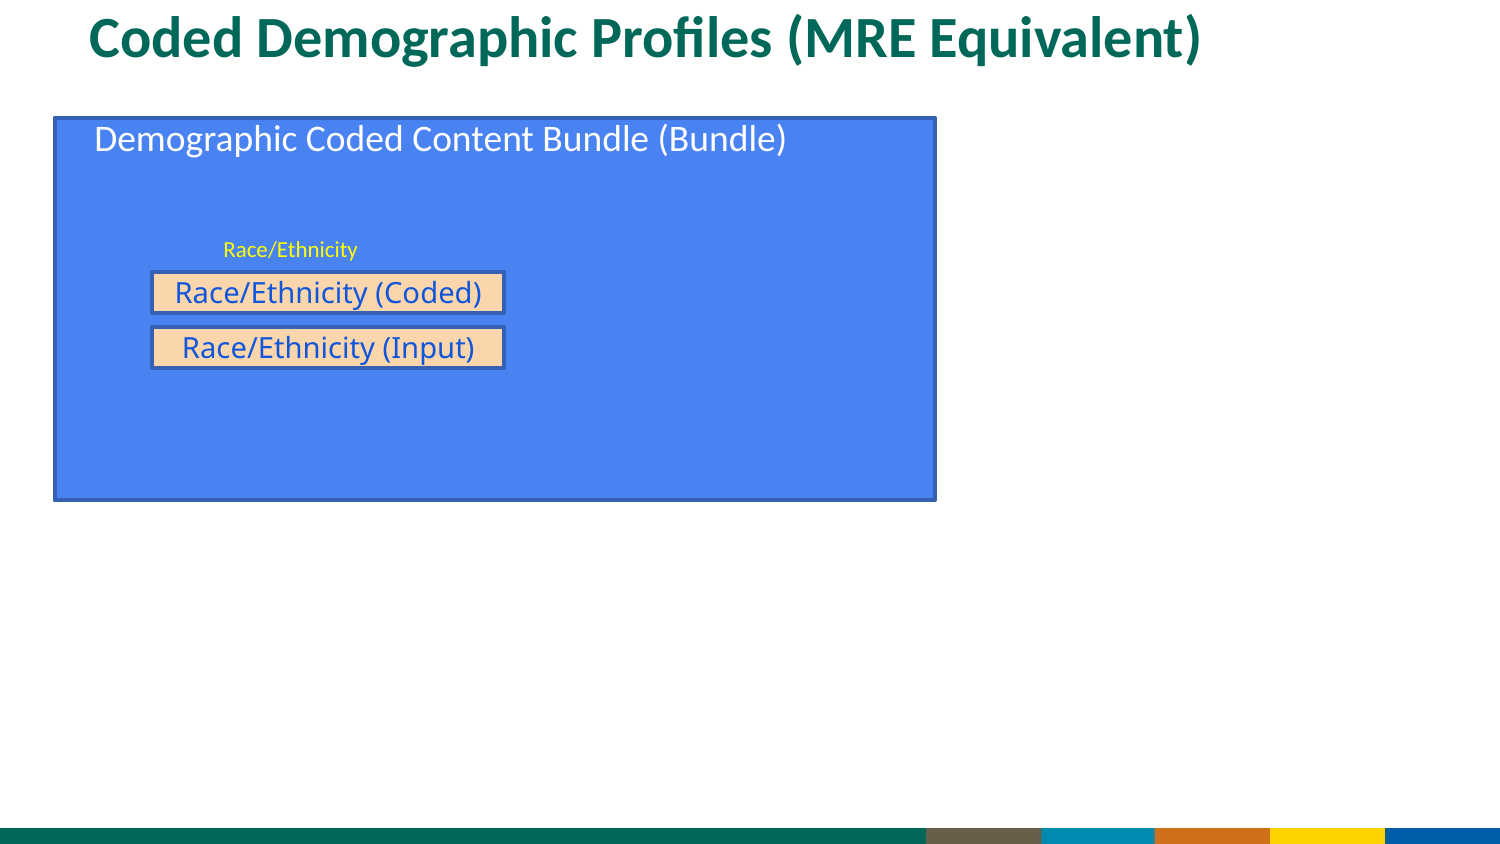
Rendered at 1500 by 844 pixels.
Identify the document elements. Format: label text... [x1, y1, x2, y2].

text_box Race/Ethnicity (Input) [150, 325, 506, 370]
title Coded Demographic Profiles (MRE Equivalent) [75, 0, 1425, 77]
text_box Race/Ethnicity [208, 227, 374, 270]
text_box [53, 116, 937, 502]
picture [0, 828, 1042, 844]
picture [1154, 828, 1500, 844]
text_box Demographic Coded Content Bundle (Bundle) [79, 106, 803, 167]
text_box Race/Ethnicity (Coded) [150, 270, 506, 315]
